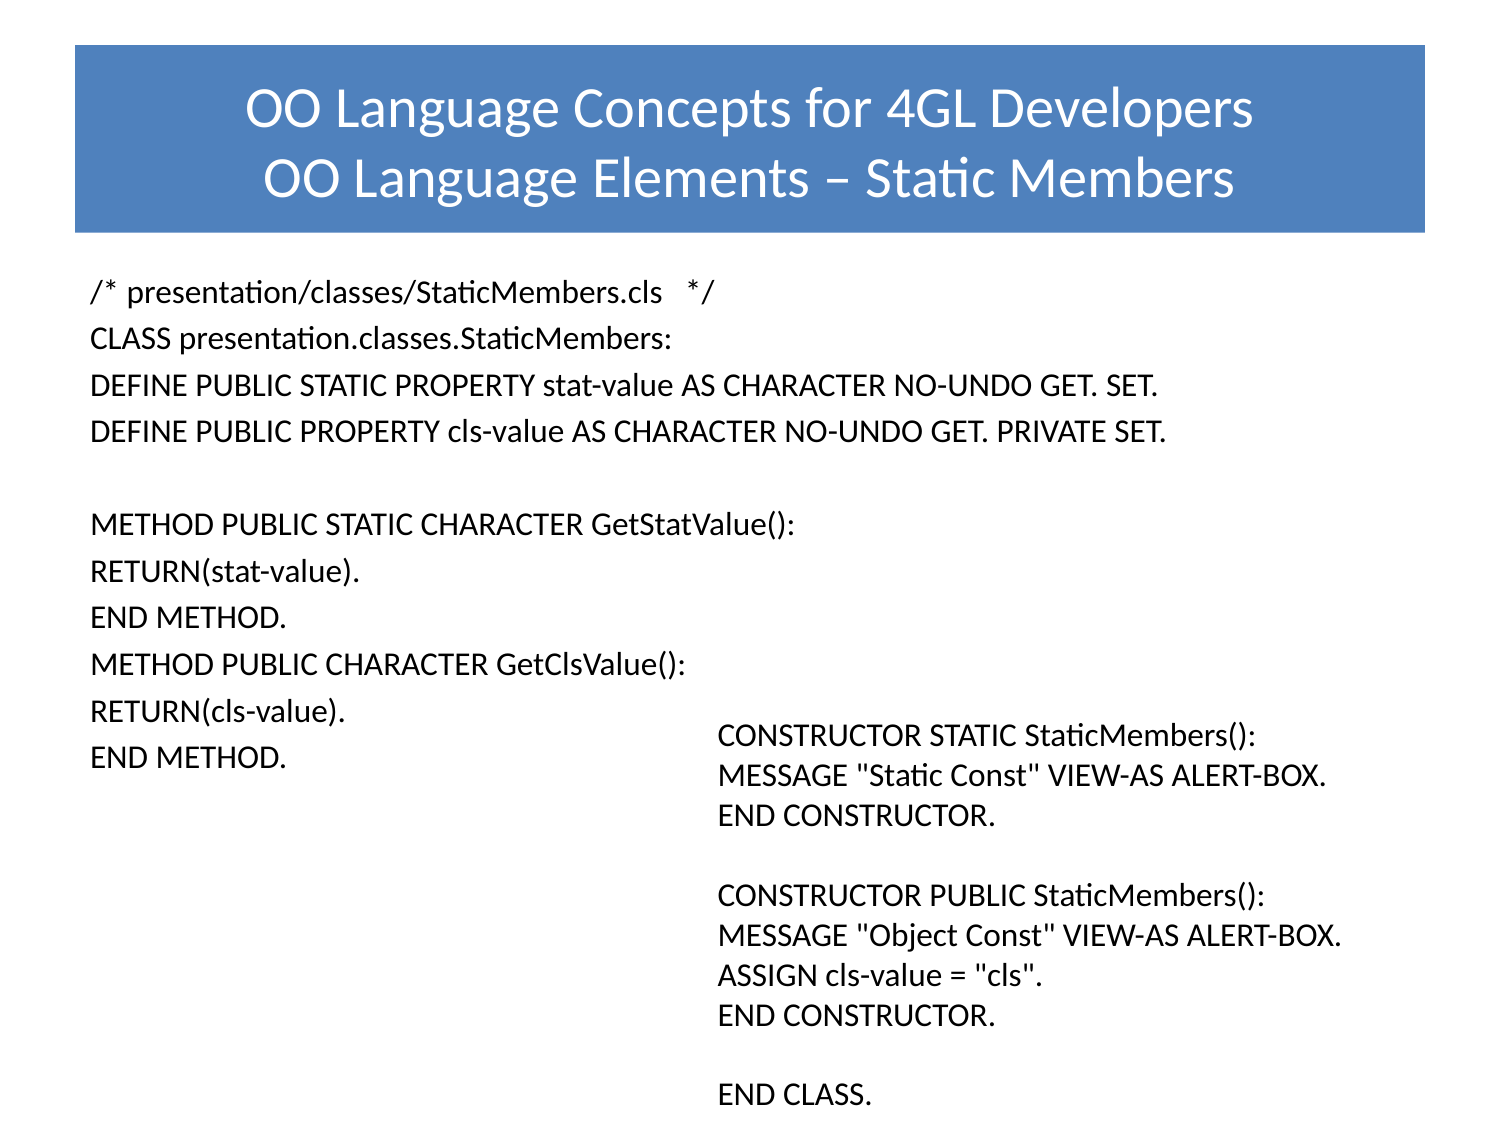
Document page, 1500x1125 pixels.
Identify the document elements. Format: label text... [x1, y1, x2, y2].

title OO Language Concepts for 4GL Developers OO Language Elements – Static Members [75, 45, 1425, 233]
text_box CONSTRUCTOR STATIC StaticMembers(): MESSAGE "Static Const" VIEW-AS ALERT-BOX. END CONSTRUCTOR. CONSTRUCTOR PUBLIC StaticMembers(): MESSAGE "Object Const" VIEW-AS ALERT-BOX. ASSIGN cls-value = "cls". END CONSTRUCTOR. END CLASS. [702, 705, 1500, 1120]
list /* presentation/classes/StaticMembers.cls */ CLASS presentation.classes.StaticMembers: DEFINE PUBLIC STATIC PROPERTY stat-value AS CHARACTER NO-UNDO GET. SET. DEFINE PUBLIC PROPERTY cls-value AS CHARACTER NO-UNDO GET. PRIVATE SET. METHOD PUBLIC STATIC CHARACTER GetStatValue(): RETURN(stat-value). END METHOD. METHOD PUBLIC CHARACTER GetClsValue(): RETURN(cls-value). END METHOD. [75, 262, 1425, 1005]
